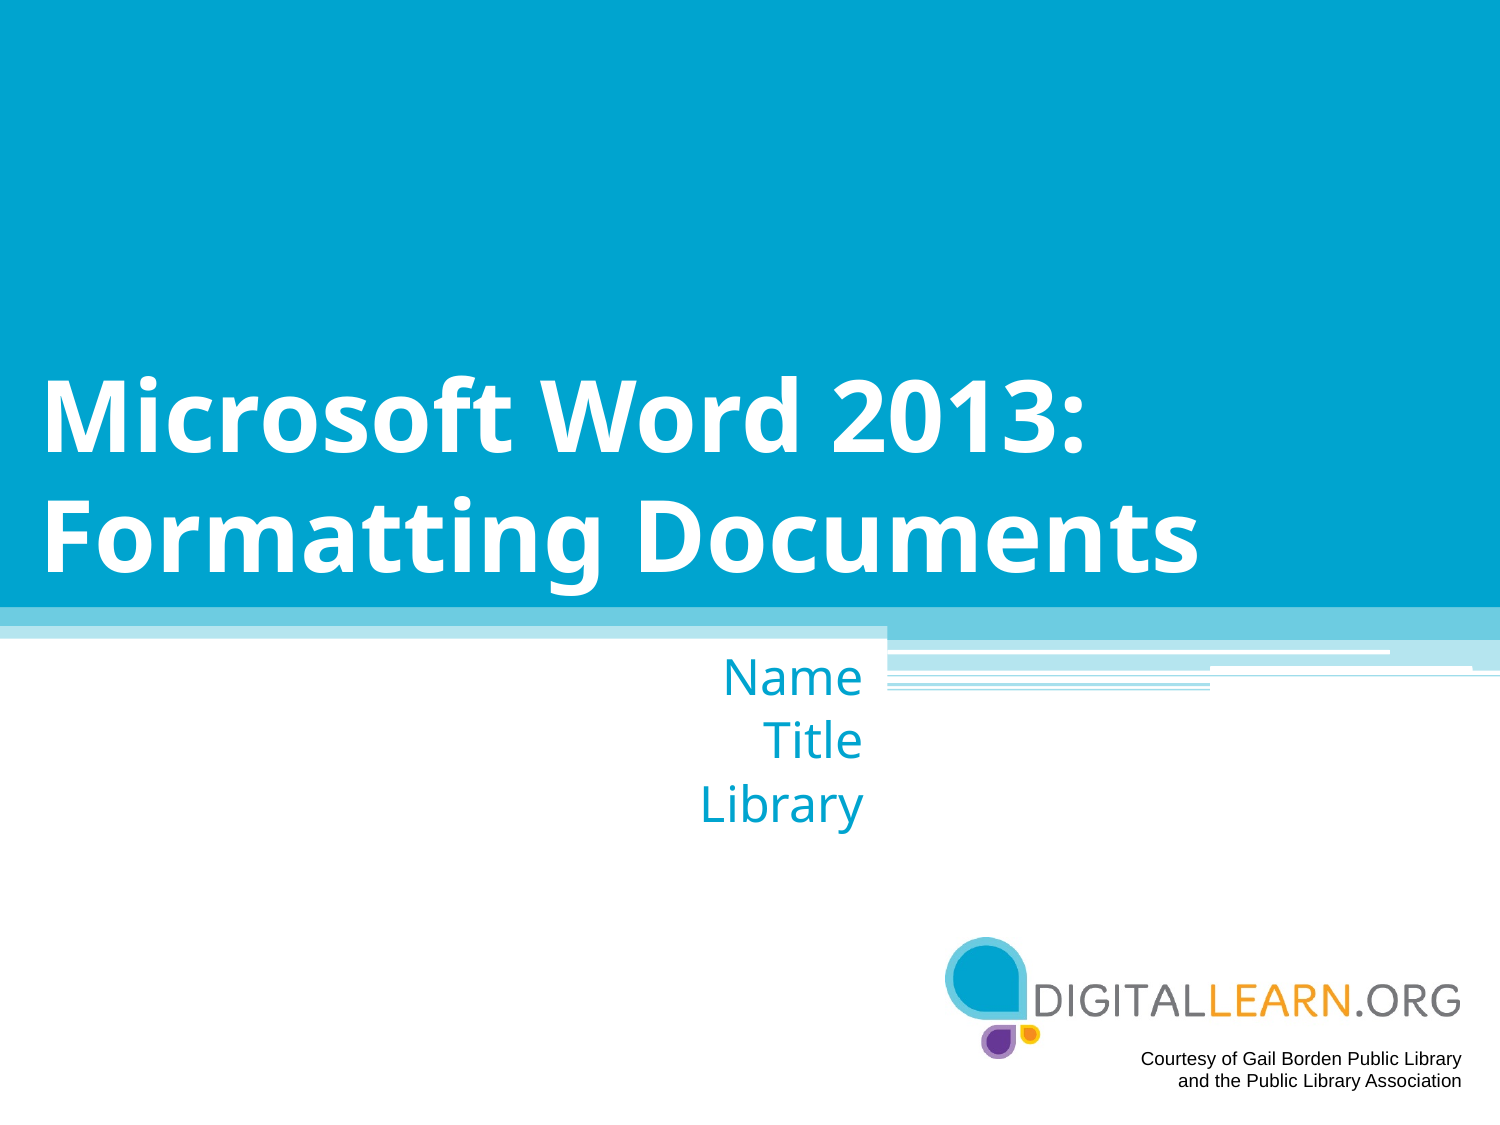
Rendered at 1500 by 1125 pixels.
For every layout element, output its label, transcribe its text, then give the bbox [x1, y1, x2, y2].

text_box Courtesy of Gail Borden Public Library and the Public Library Association [726, 1038, 1477, 1099]
picture [945, 937, 1460, 1059]
subtitle Name Title Library [26, 637, 879, 838]
title Microsoft Word 2013: Formatting Documents [24, 337, 1453, 600]
